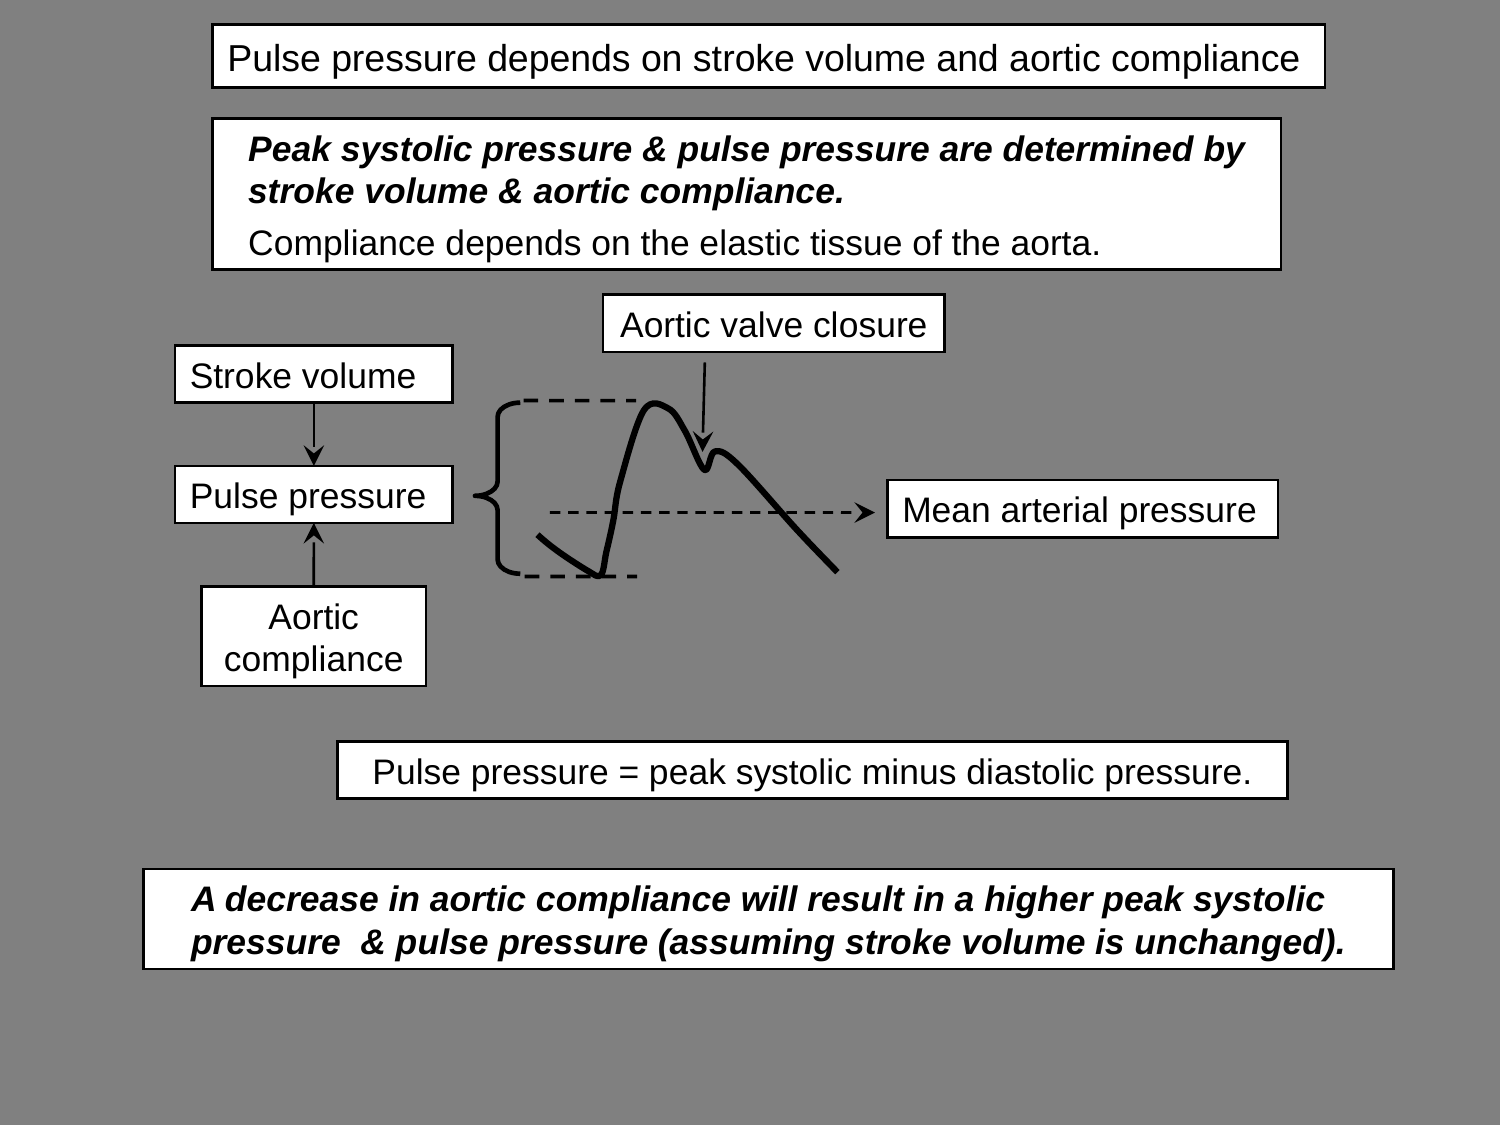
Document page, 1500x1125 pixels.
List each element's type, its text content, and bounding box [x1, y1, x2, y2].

title Pulse pressure depends on stroke volume and aortic compliance [211, 23, 1326, 89]
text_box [174, 292, 1279, 688]
text_box Pulse pressure = peak systolic minus diastolic pressure. [337, 741, 1288, 799]
text_box Peak systolic pressure & pulse pressure are determined by stroke volume & aortic compliance. Compliance depends on the elastic tissue of the aorta. [212, 118, 1282, 270]
text_box A decrease in aortic compliance will result in a higher peak systolic pressure & pulse pressure (assuming stroke volume is unchanged). [143, 869, 1394, 969]
